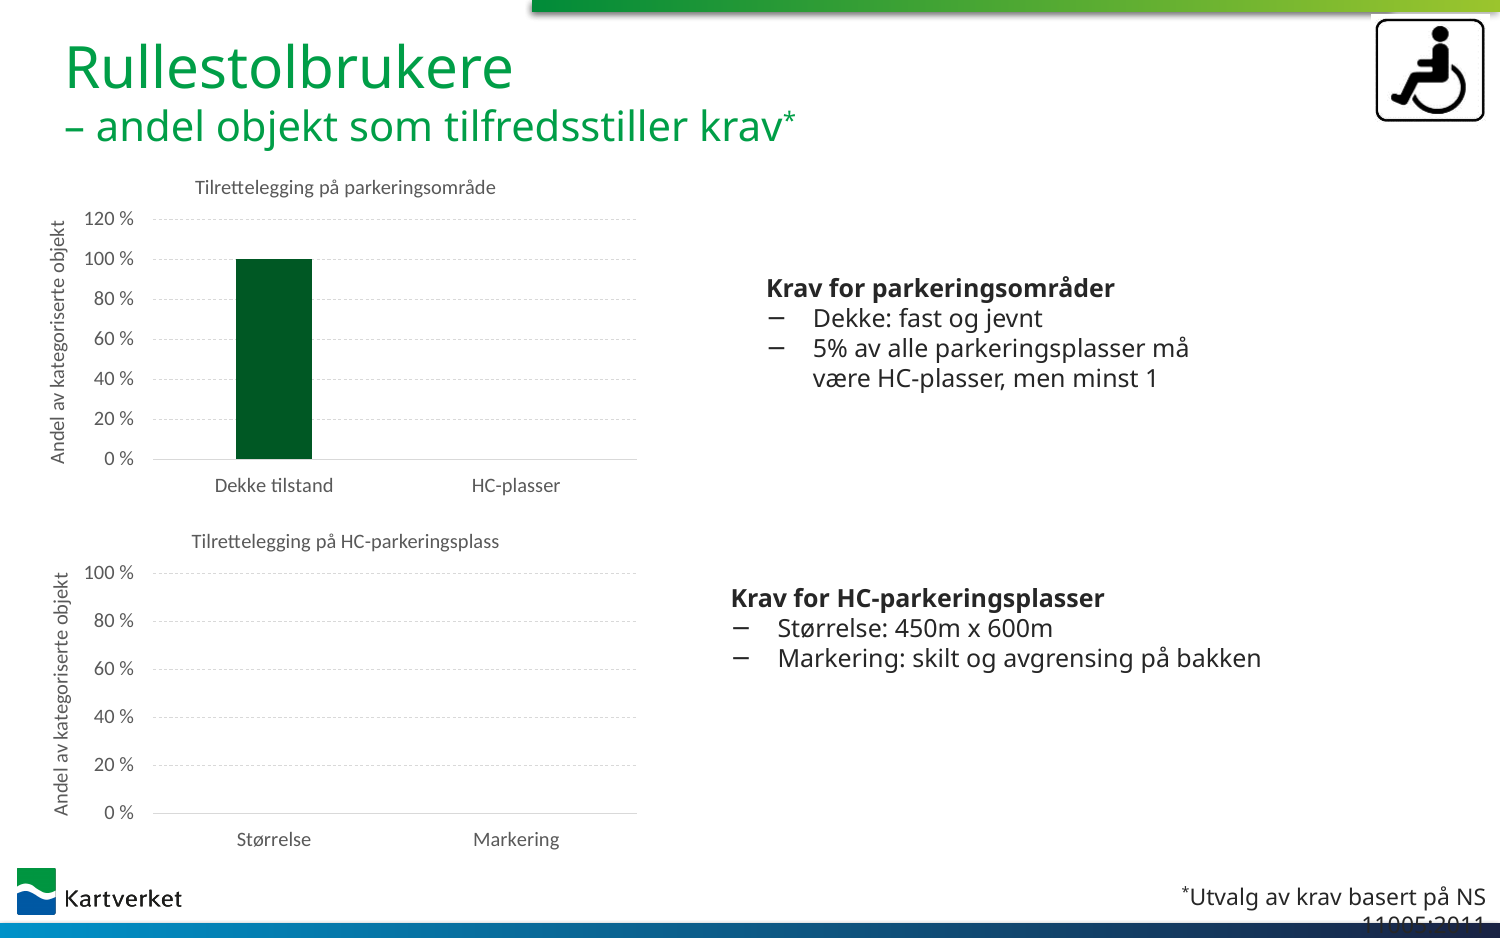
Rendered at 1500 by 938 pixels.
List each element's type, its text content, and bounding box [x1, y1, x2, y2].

picture [41, 520, 650, 859]
picture [1371, 13, 1491, 127]
text_box Rullestolbrukere – andel objekt som tilfredsstiller krav* [49, 23, 1431, 158]
text_box *Utvalg av krav basert på NS 11005:2011 [1068, 873, 1500, 938]
text_box Krav for parkeringsområder Dekke: fast og jevnt 5% av alle parkeringsplasser må være HC-plasser, men minst 1 [751, 264, 1232, 400]
text_box Krav for HC-parkeringsplasser Størrelse: 450m x 600m Markering: skilt og avgrensing på bakken [715, 574, 1278, 680]
picture [41, 166, 650, 505]
